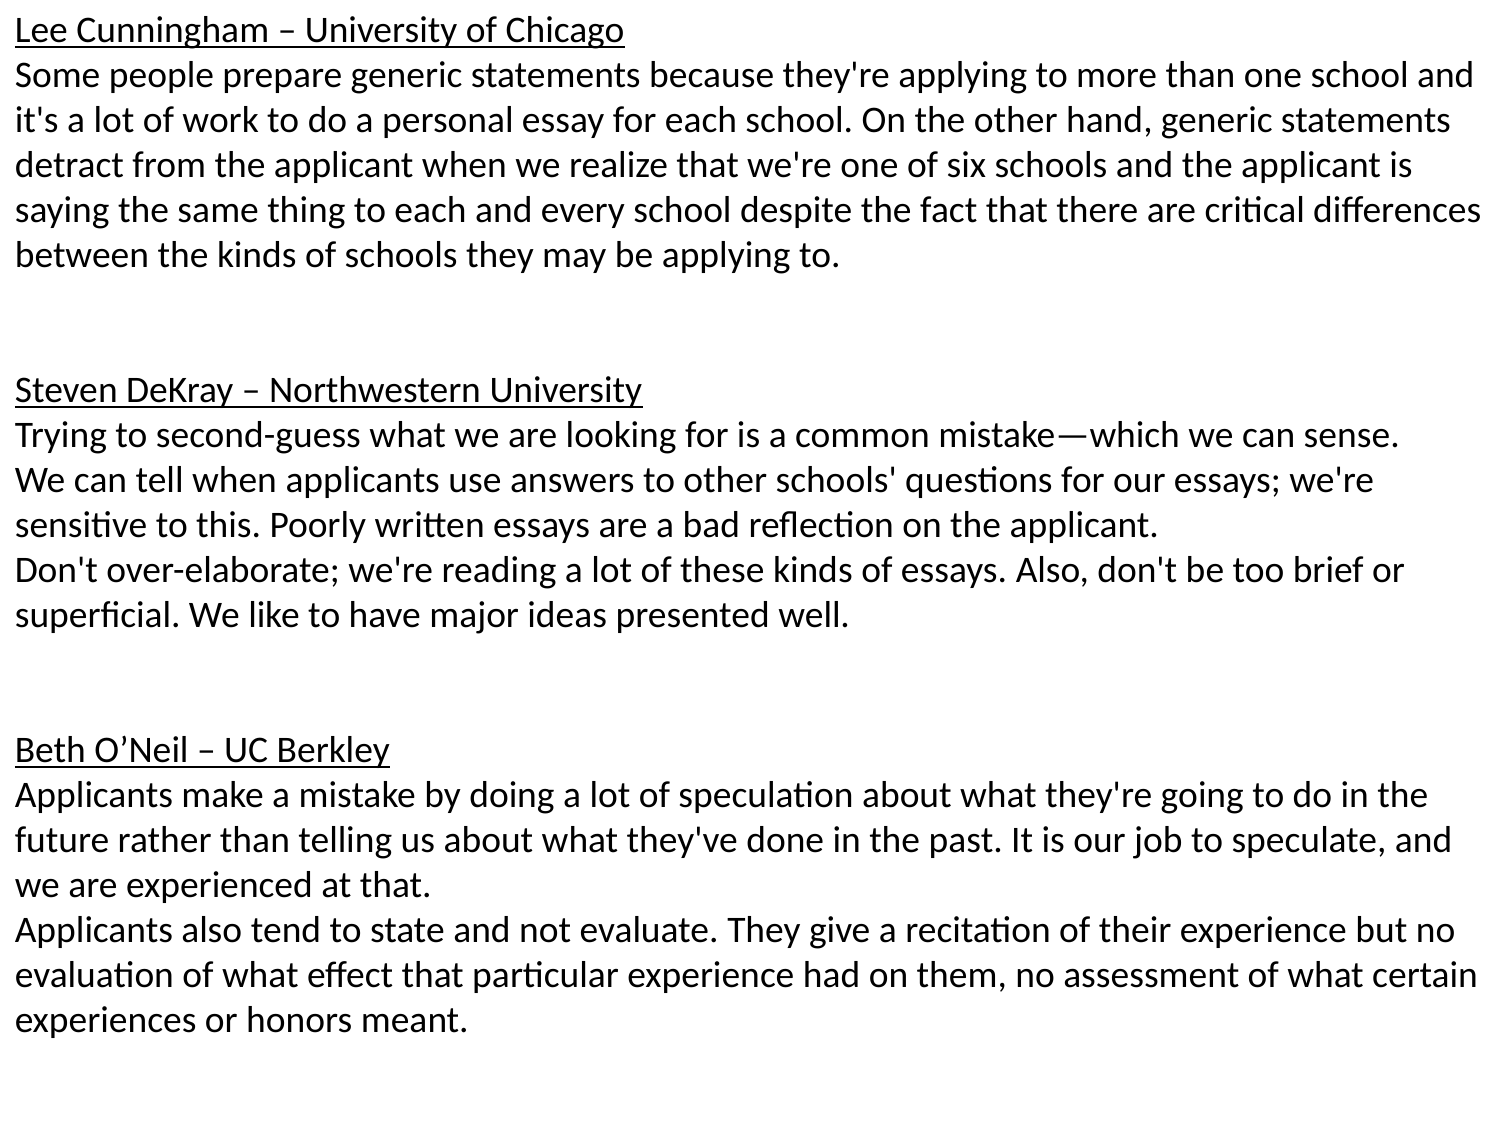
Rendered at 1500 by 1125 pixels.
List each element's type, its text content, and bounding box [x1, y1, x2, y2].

text_box Lee Cunningham – University of Chicago Some people prepare generic statements because they're applying to more than one school and it's a lot of work to do a personal essay for each school. On the other hand, generic statements detract from the applicant when we realize that we're one of six schools and the applicant is saying the same thing to each and every school despite the fact that there are critical differences between the kinds of schools they may be applying to. Steven DeKray – Northwestern University Trying to second-guess what we are looking for is a common mistake—which we can sense. We can tell when applicants use answers to other schools' questions for our essays; we're sensitive to this. Poorly written essays are a bad reflection on the applicant. Don't over-elaborate; we're reading a lot of these kinds of essays. Also, don't be too brief or superficial. We like to have major ideas presented well. Beth O’Neil – UC Berkley Applicants make a mistake by doing a lot of speculation about what they're going to do in the future rather than telling us about what they've done in the past. It is our job to speculate, and we are experienced at that. Applicants also tend to state and not evaluate. They give a recitation of their experience but no evaluation of what effect that particular experience had on them, no assessment of what certain experiences or honors meant. [0, 0, 1500, 1093]
